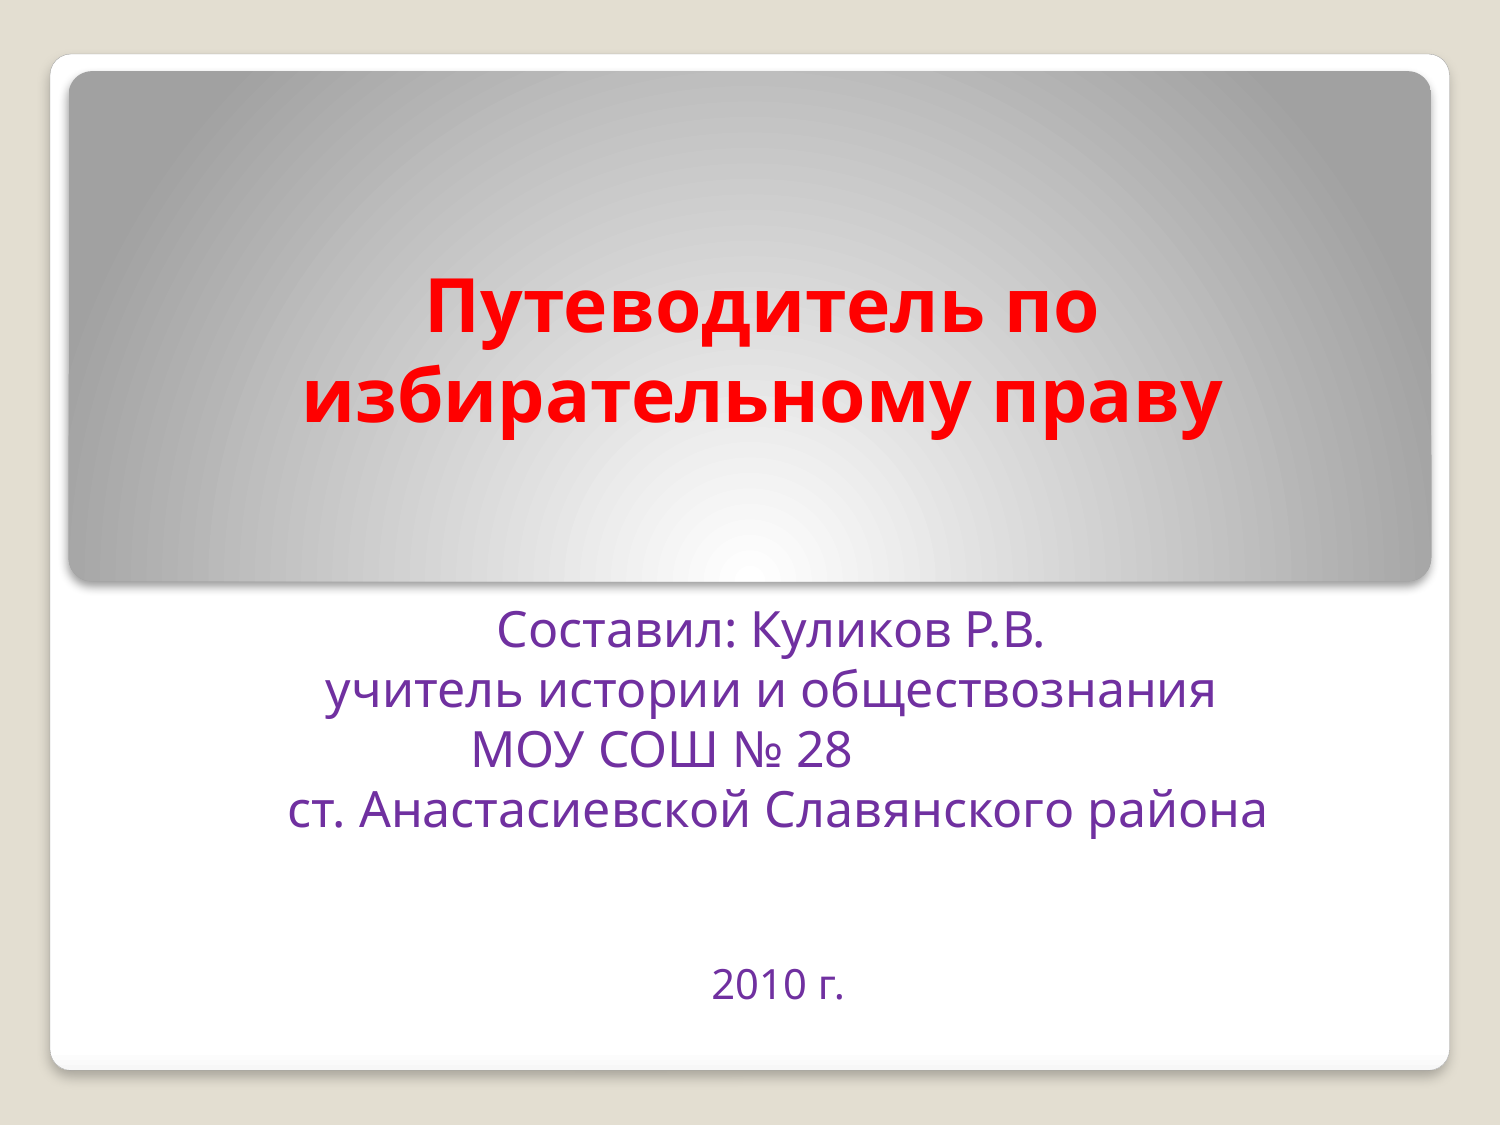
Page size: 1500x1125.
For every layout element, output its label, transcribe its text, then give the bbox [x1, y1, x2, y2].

title Путеводитель по избирательному праву [200, 140, 1325, 446]
subtitle Составил: Куликов Р.В. учитель истории и обществознания МОУ СОШ № 28 ст. Анастасиевской Славянского района 2010 г. [187, 597, 1348, 1020]
